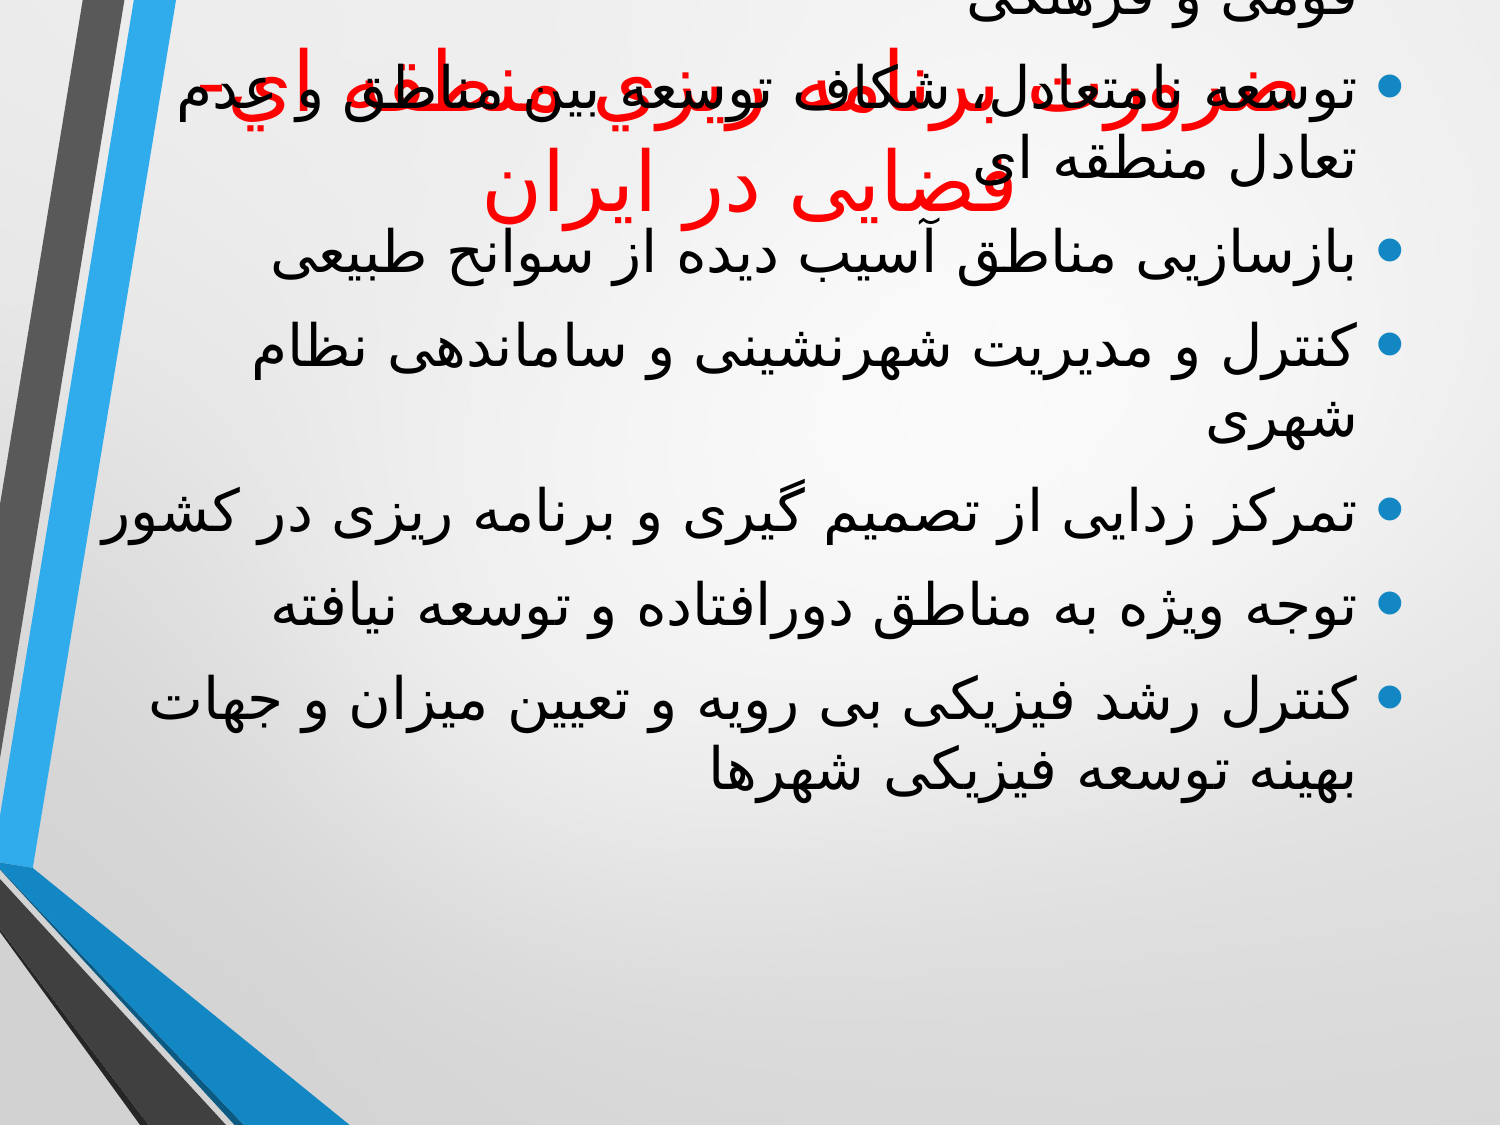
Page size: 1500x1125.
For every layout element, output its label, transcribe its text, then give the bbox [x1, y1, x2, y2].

title ضرورت برنامه ريزي منطقه اي-فضایی در ايران [75, 45, 1425, 211]
list وسعت کشور و تنوع طبیعی، جغرافیایی، اجتماعی، قومی و فرهنگی توسعه نامتعادل، شکاف توسعه بین مناطق و عدم تعادل منطقه ای بازسازیی مناطق آسیب دیده از سوانح طبیعی کنترل و مدیریت شهرنشینی و ساماندهی نظام شهری تمرکز زدایی از تصمیم گیری و برنامه ریزی در کشور توجه ویژه به مناطق دورافتاده و توسعه نيافته کنترل رشد فیزیکی بی رویه و تعیین میزان و جهات بهینه توسعه فیزیکی شهرها [70, 222, 1421, 1125]
